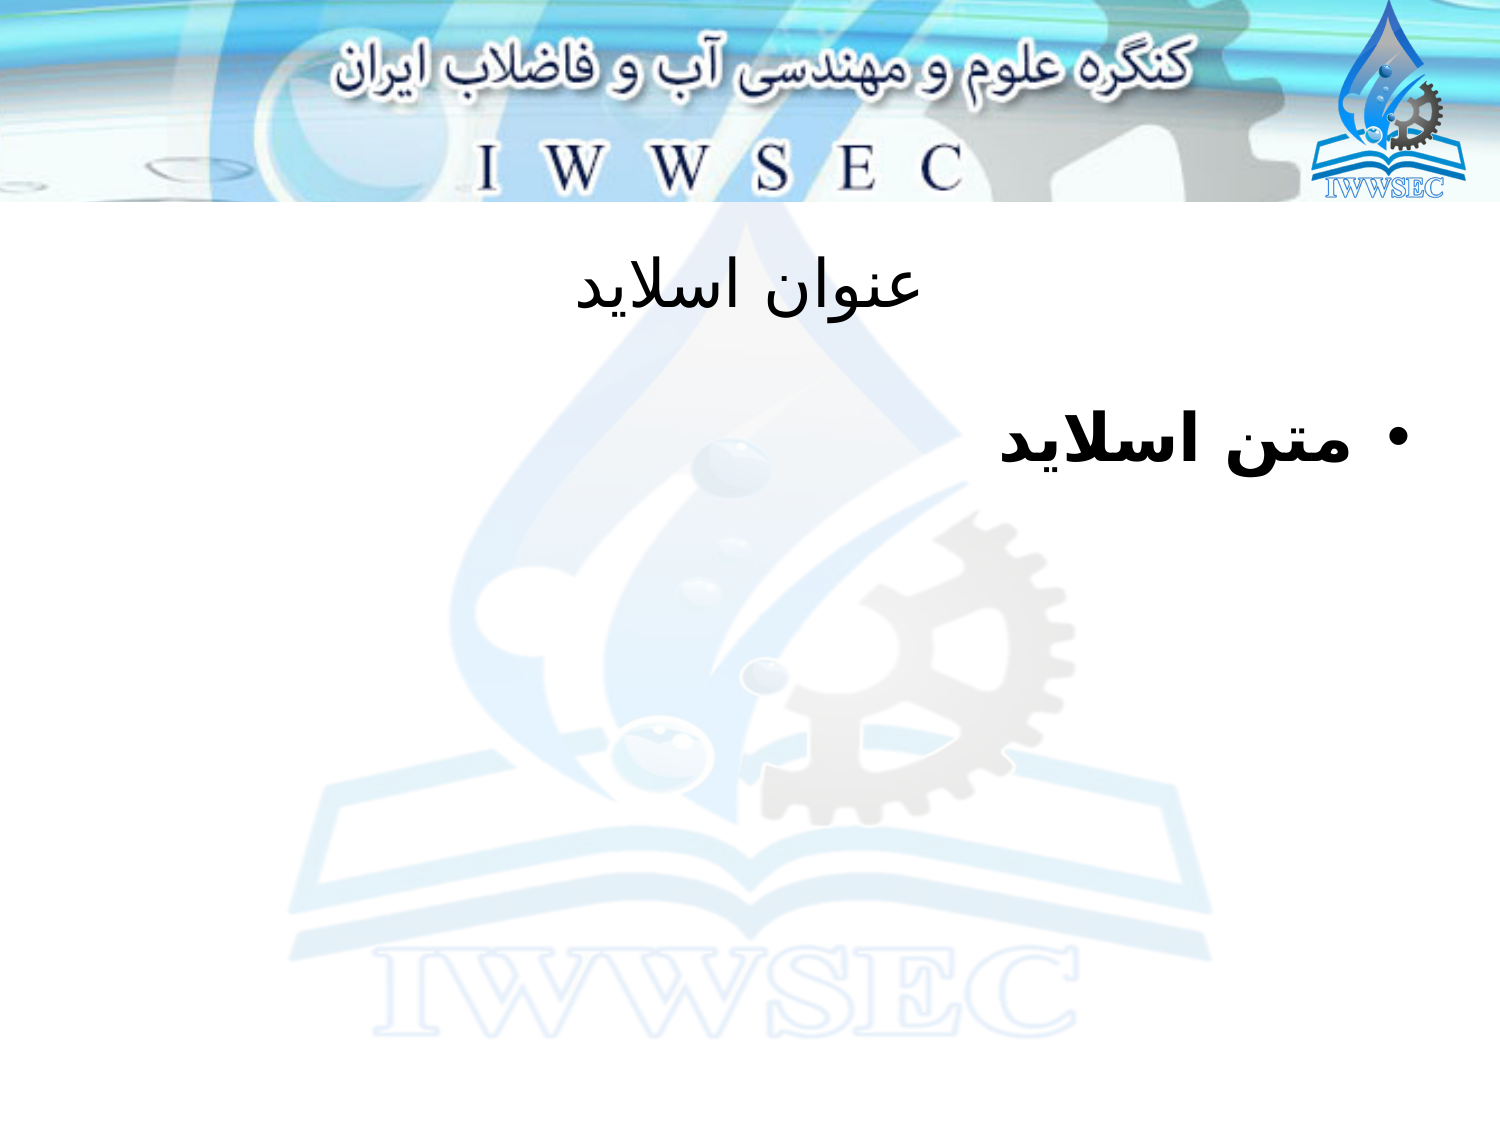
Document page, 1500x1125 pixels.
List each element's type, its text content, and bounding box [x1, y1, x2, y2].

title عنوان اسلاید [75, 211, 1425, 375]
picture [0, 0, 1500, 217]
list متن اسلاید [75, 387, 1425, 1005]
